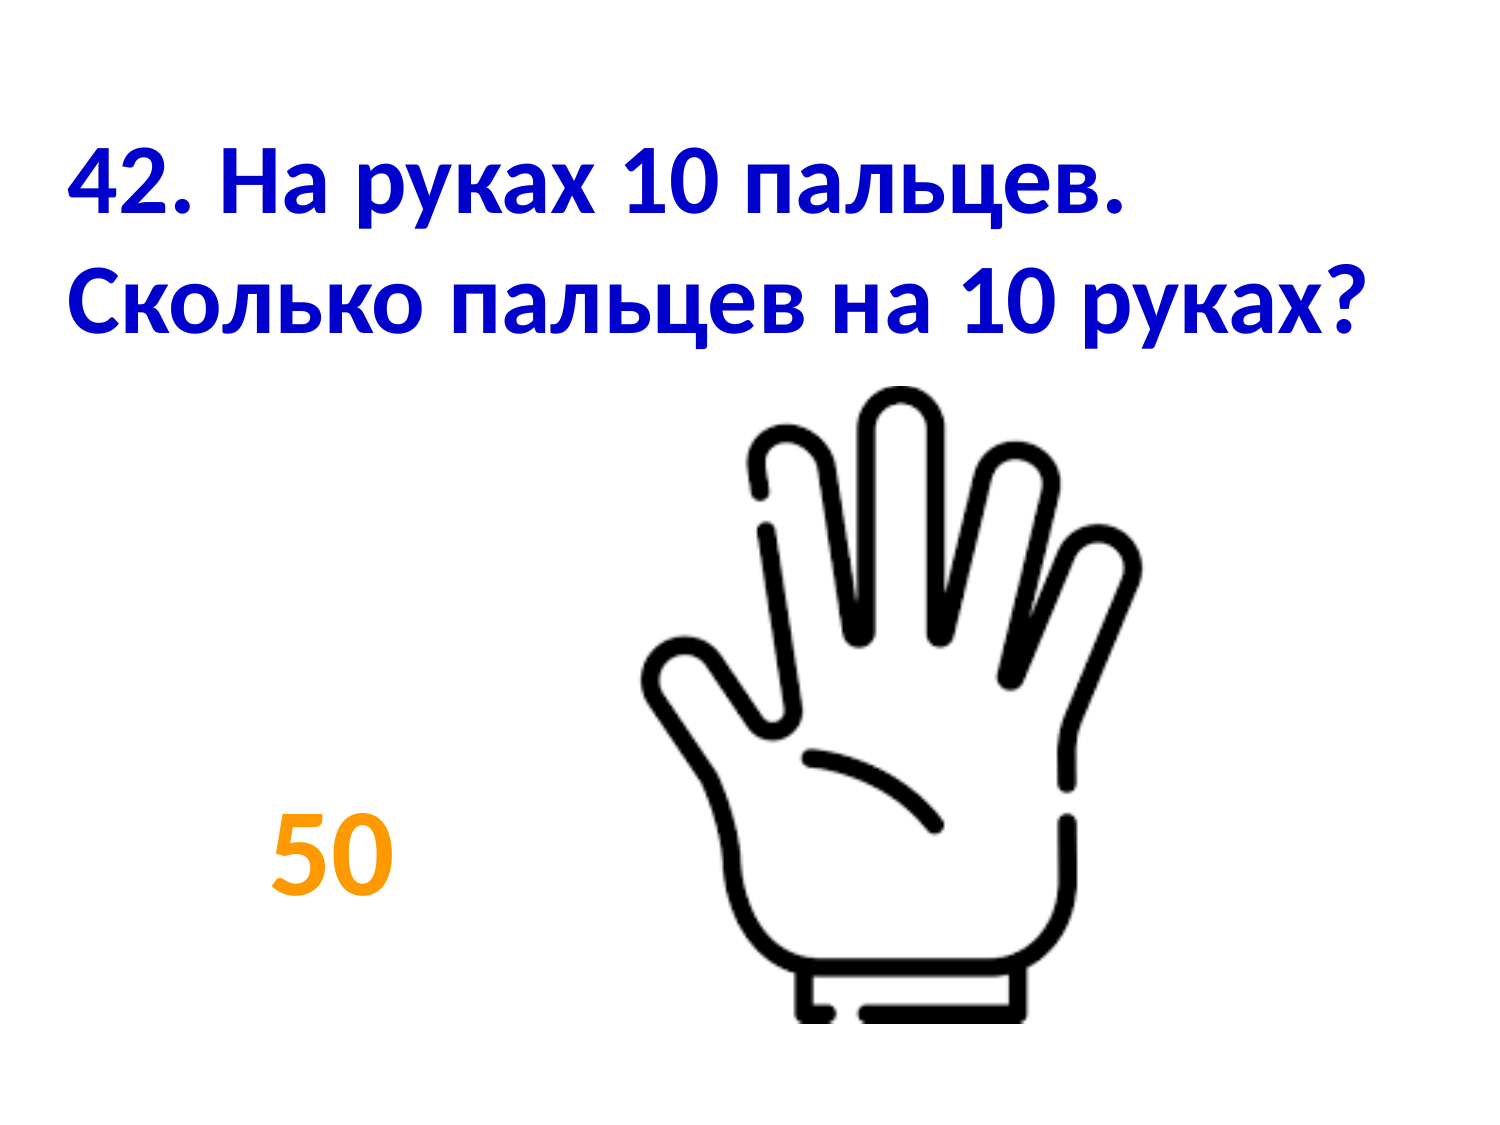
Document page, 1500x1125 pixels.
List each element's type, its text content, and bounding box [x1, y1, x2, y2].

picture [573, 386, 1211, 1024]
text_box 50 [253, 762, 502, 928]
text_box 42. На руках 10 пальцев. Сколько пальцев на 10 руках? [53, 106, 1468, 361]
